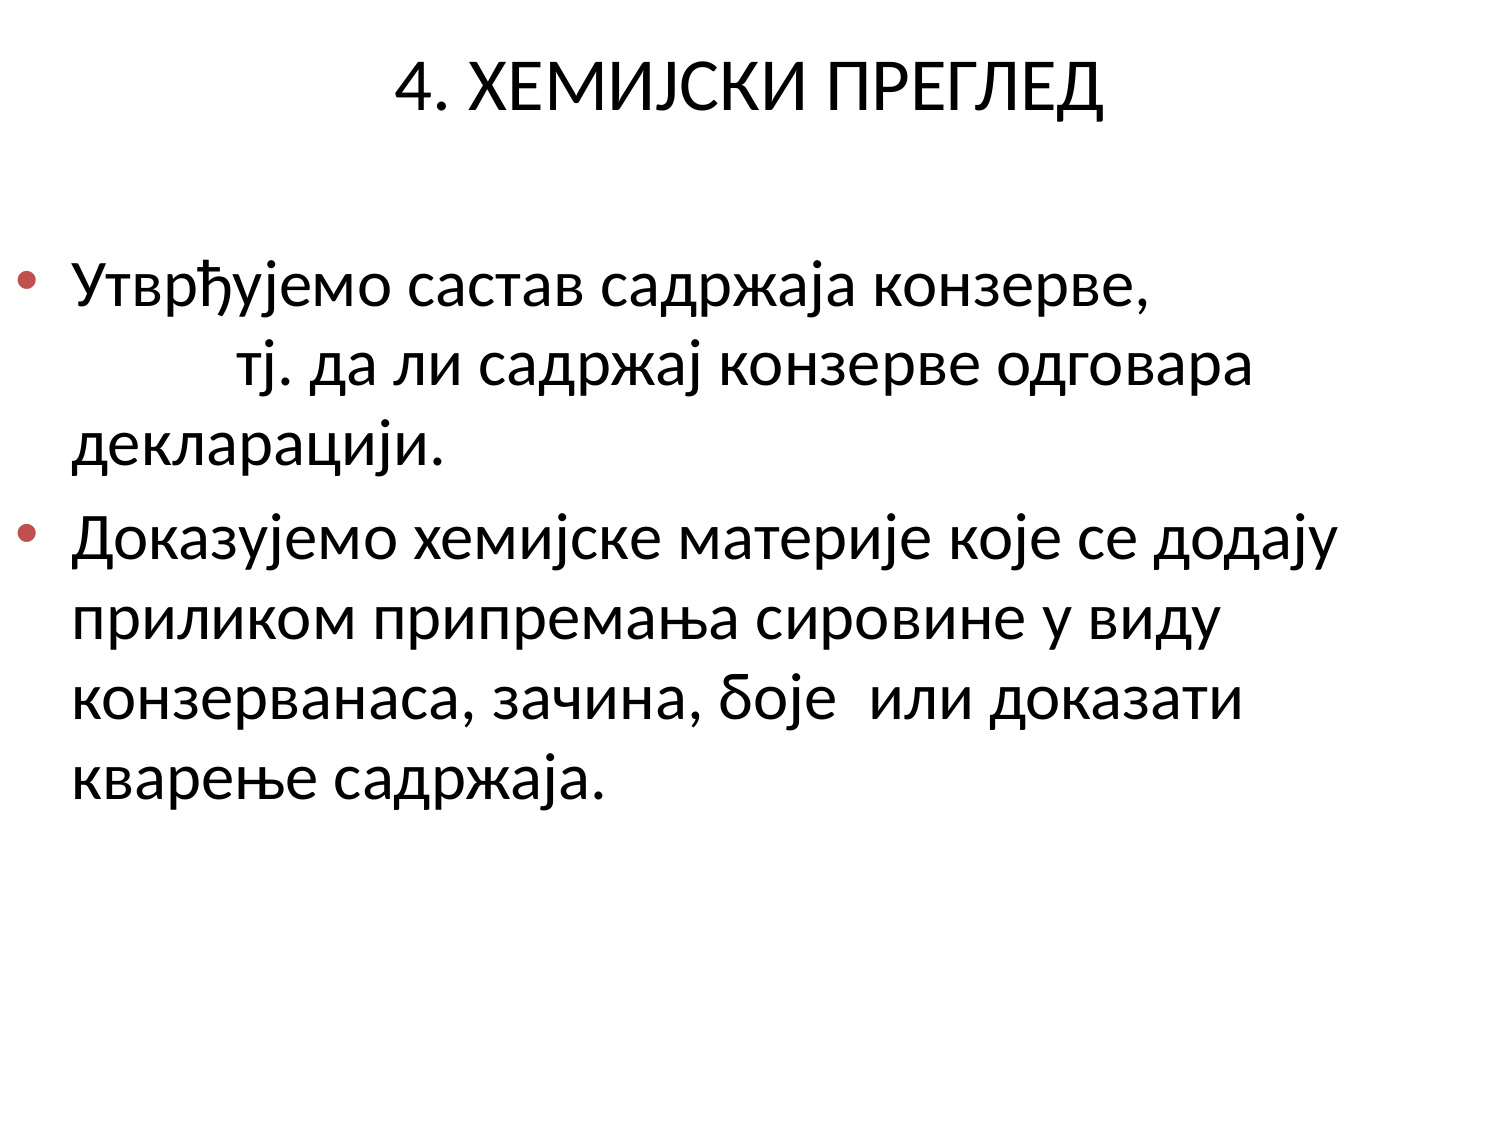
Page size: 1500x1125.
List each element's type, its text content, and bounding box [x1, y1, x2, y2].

title 4. ХЕМИЈСКИ ПРЕГЛЕД [0, 0, 1500, 161]
list Утврђујемо састав садржаја конзерве, тј. да ли садржај конзерве одговара декларацији. Доказујемо хемијске материје које се додају приликом припремања сировине у виду конзерванаса, зачина, боје или доказати кварење садржаја. [0, 231, 1500, 1125]
